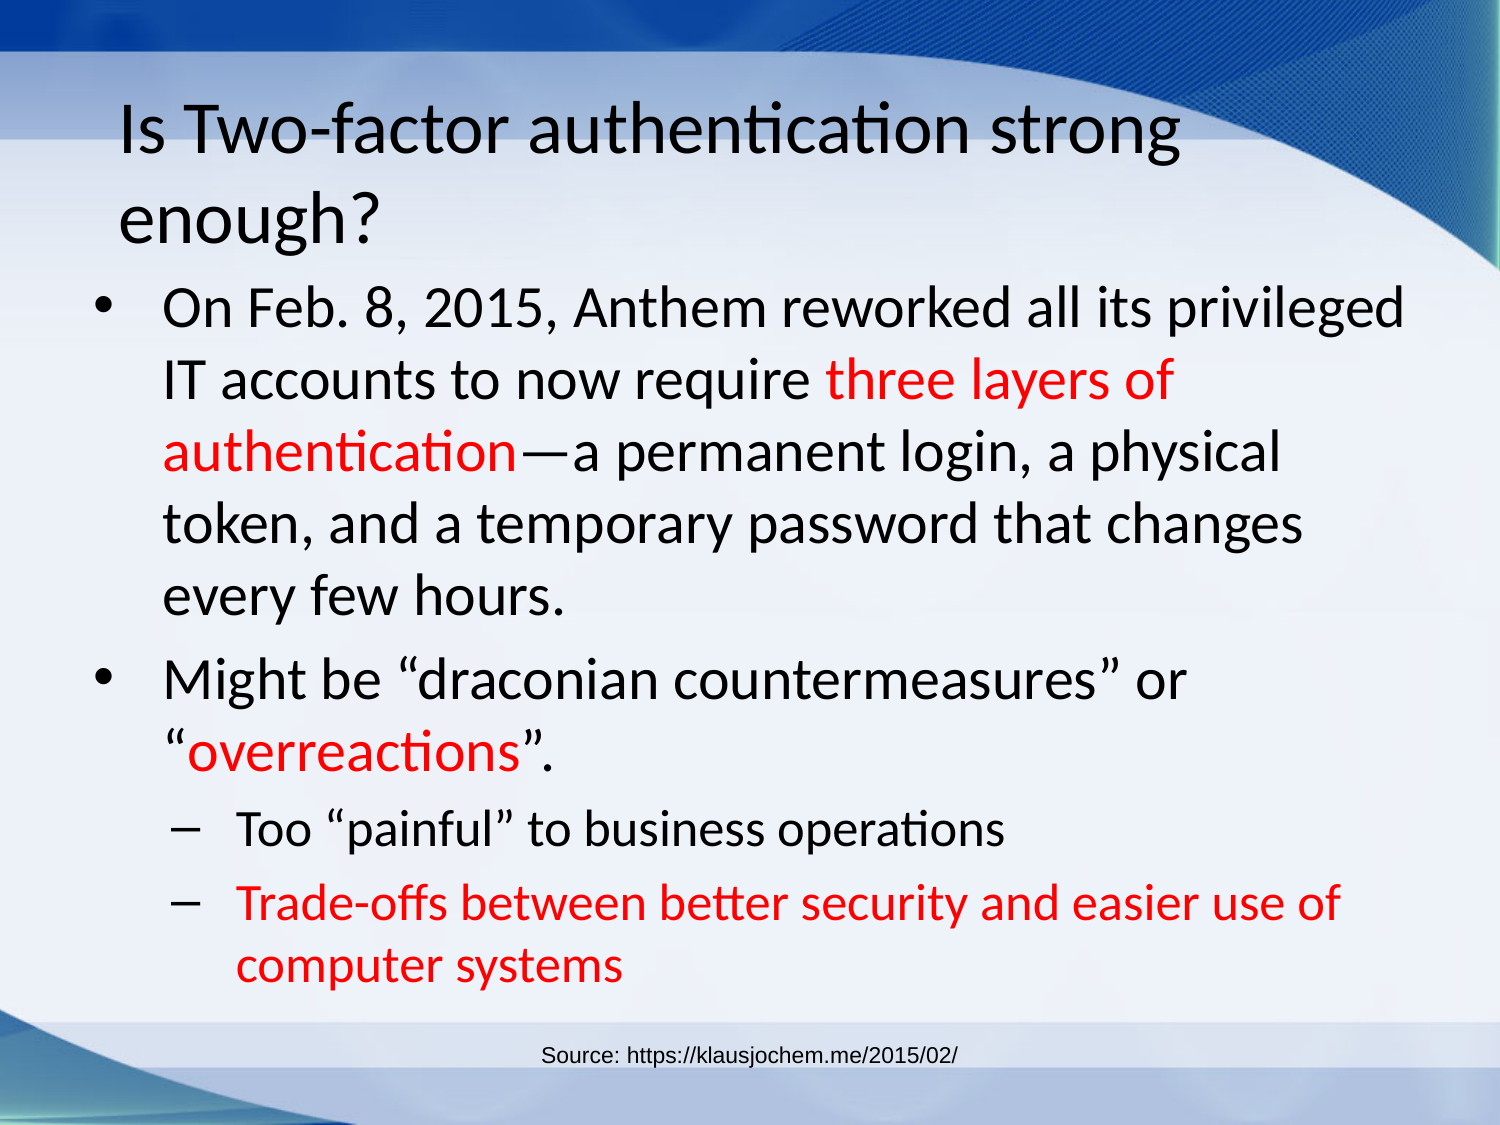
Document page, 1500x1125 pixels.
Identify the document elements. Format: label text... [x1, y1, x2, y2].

text_box Source: https://klausjochem.me/2015/02/ [526, 1033, 974, 1076]
list On Feb. 8, 2015, Anthem reworked all its privileged IT accounts to now require three layers of authentication—a permanent login, a physical token, and a temporary password that changes every few hours. Might be “draconian countermeasures” or “overreactions”. Too “painful” to business operations Trade-offs between better security and easier use of computer systems [75, 259, 1425, 1003]
picture [0, 0, 1500, 1125]
title Is Two-factor authentication strong enough? [103, 59, 1397, 259]
